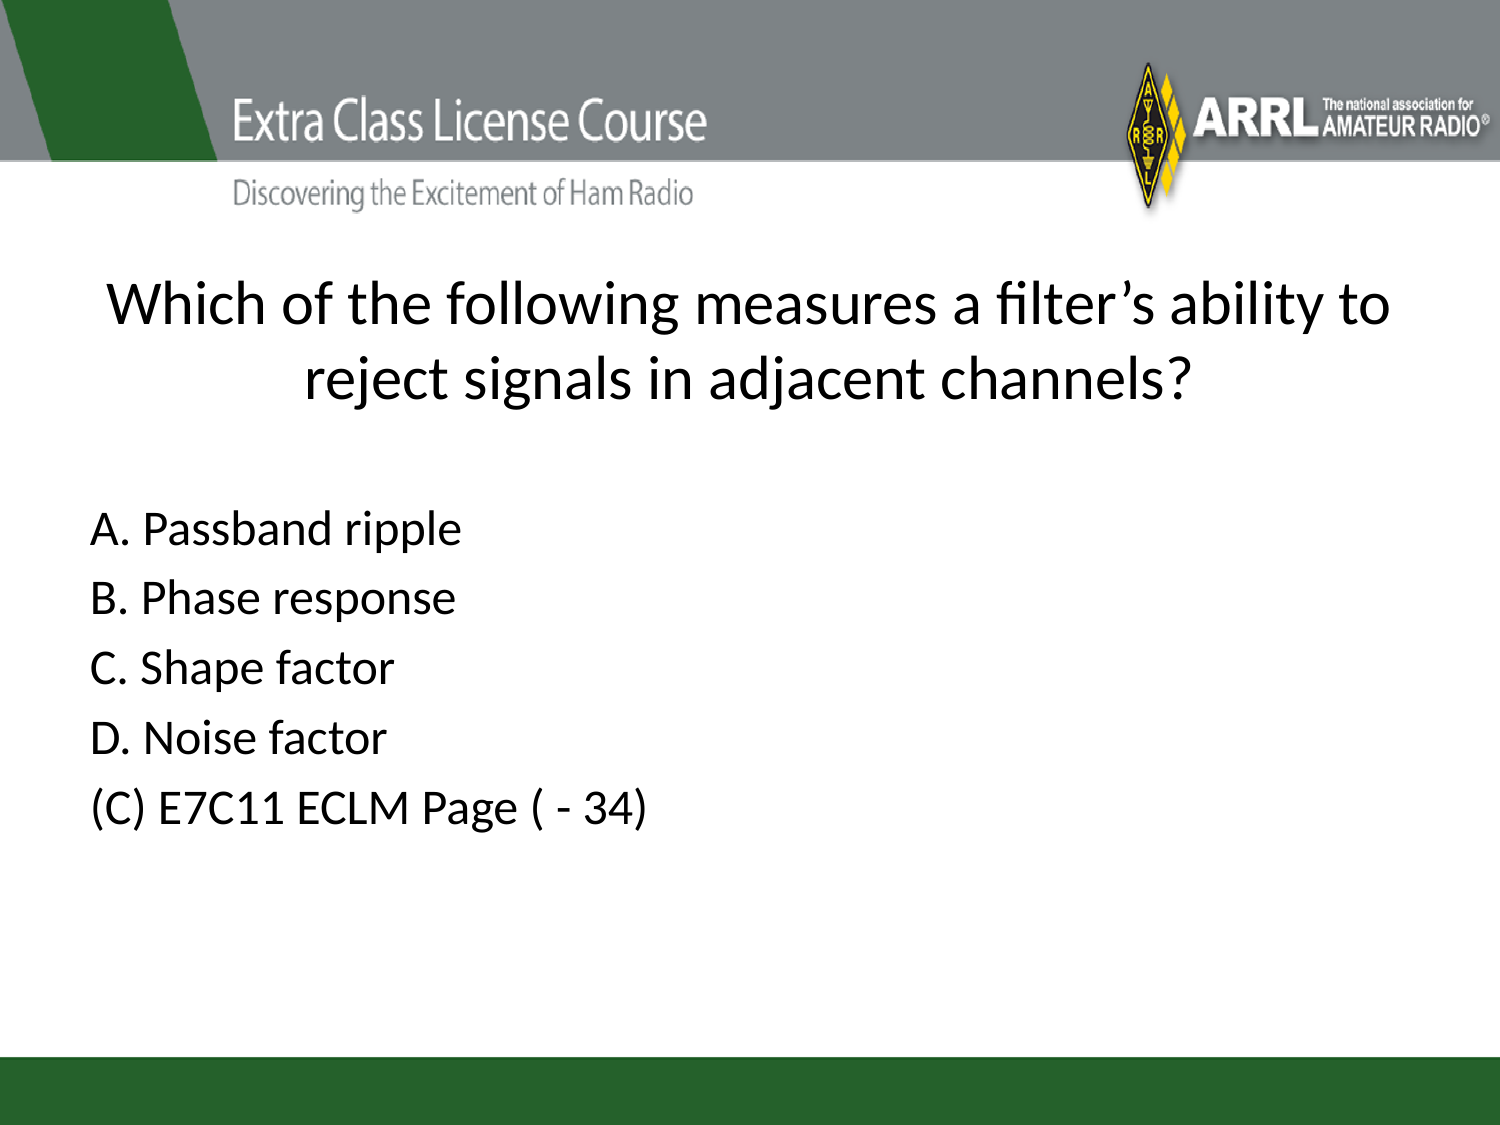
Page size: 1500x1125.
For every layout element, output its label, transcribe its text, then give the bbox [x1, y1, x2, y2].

title Which of the following measures a filter’s ability to reject signals in adjacent channels? [75, 254, 1425, 435]
list A. Passband ripple B. Phase response C. Shape factor D. Noise factor (C) E7C11 ECLM Page ( - 34) [75, 487, 1425, 1005]
picture [0, 0, 1500, 1125]
